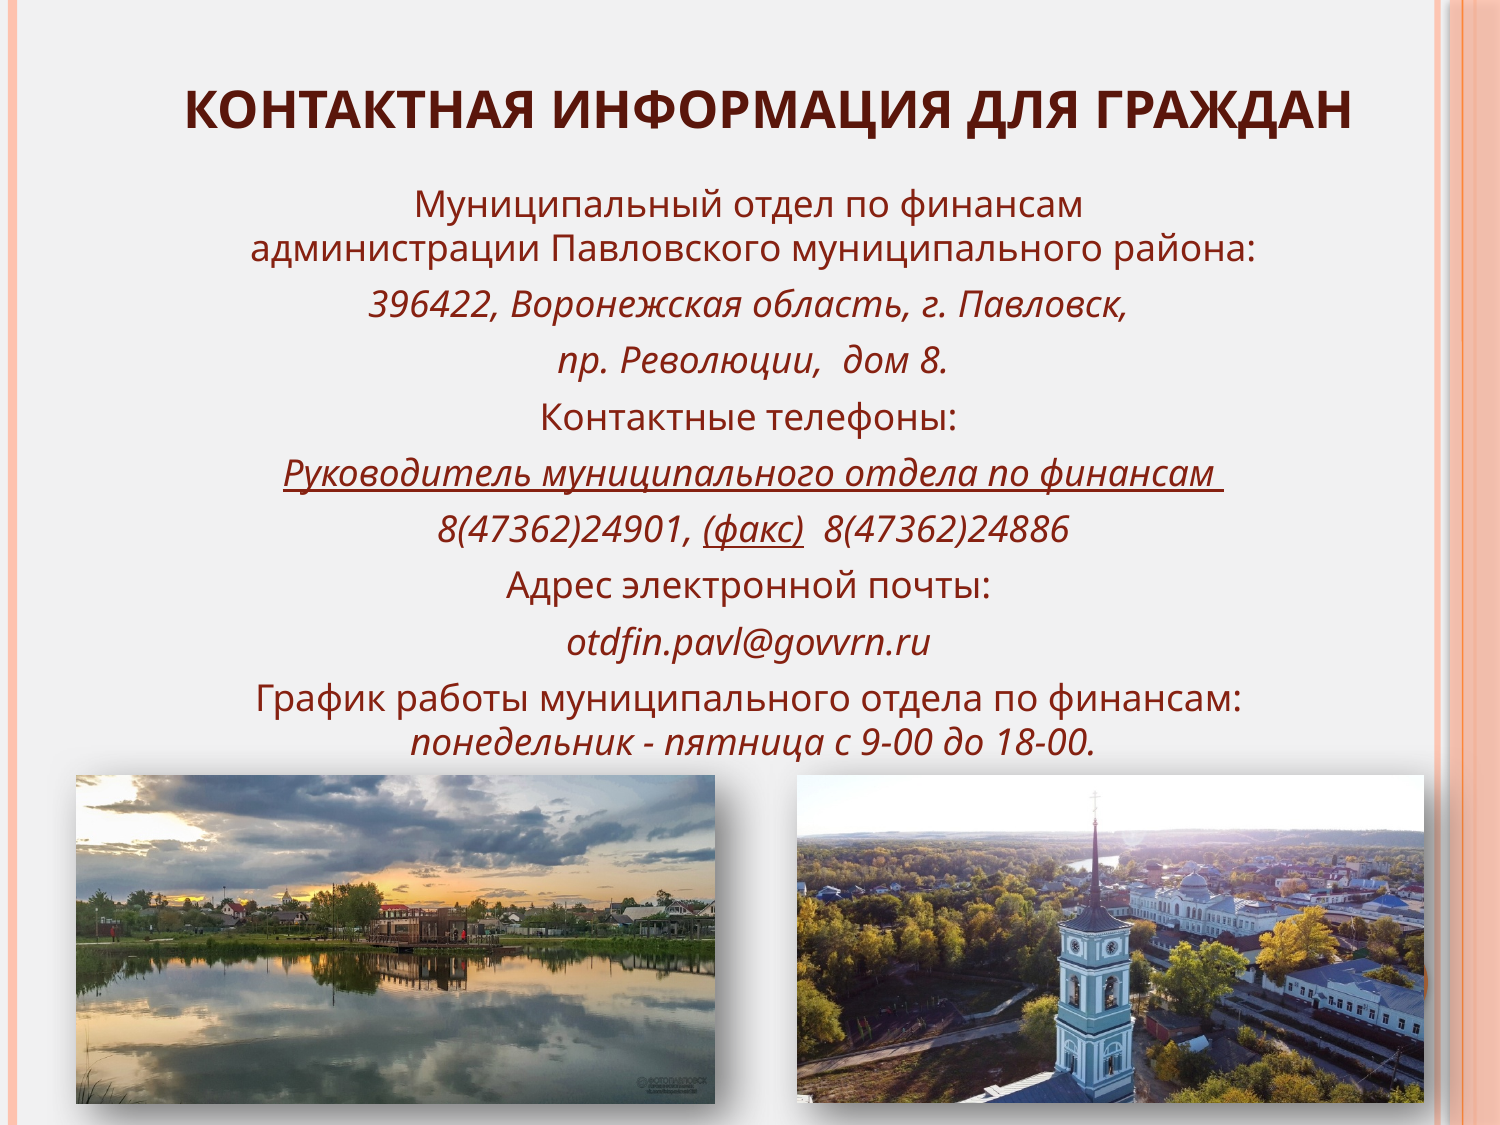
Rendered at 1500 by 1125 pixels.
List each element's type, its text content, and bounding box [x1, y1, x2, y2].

title Контактная информация для граждан [112, 42, 1426, 147]
picture [796, 774, 1424, 1103]
picture [76, 774, 716, 1104]
list Муниципальный отдел по финансам администрации Павловского муниципального района: 396422, Воронежская область, г. Павловск, пр. Революции, дом 8. Контактные телефоны: Руководитель муниципального отдела по финансам 8(47362)24901, (факс) 8(47362)24886 Адрес электронной почты: otdfin.pavl@govvrn.ru График работы муниципального отдела по финансам: понедельник - пятница с 9-00 до 18-00. [64, 172, 1436, 776]
